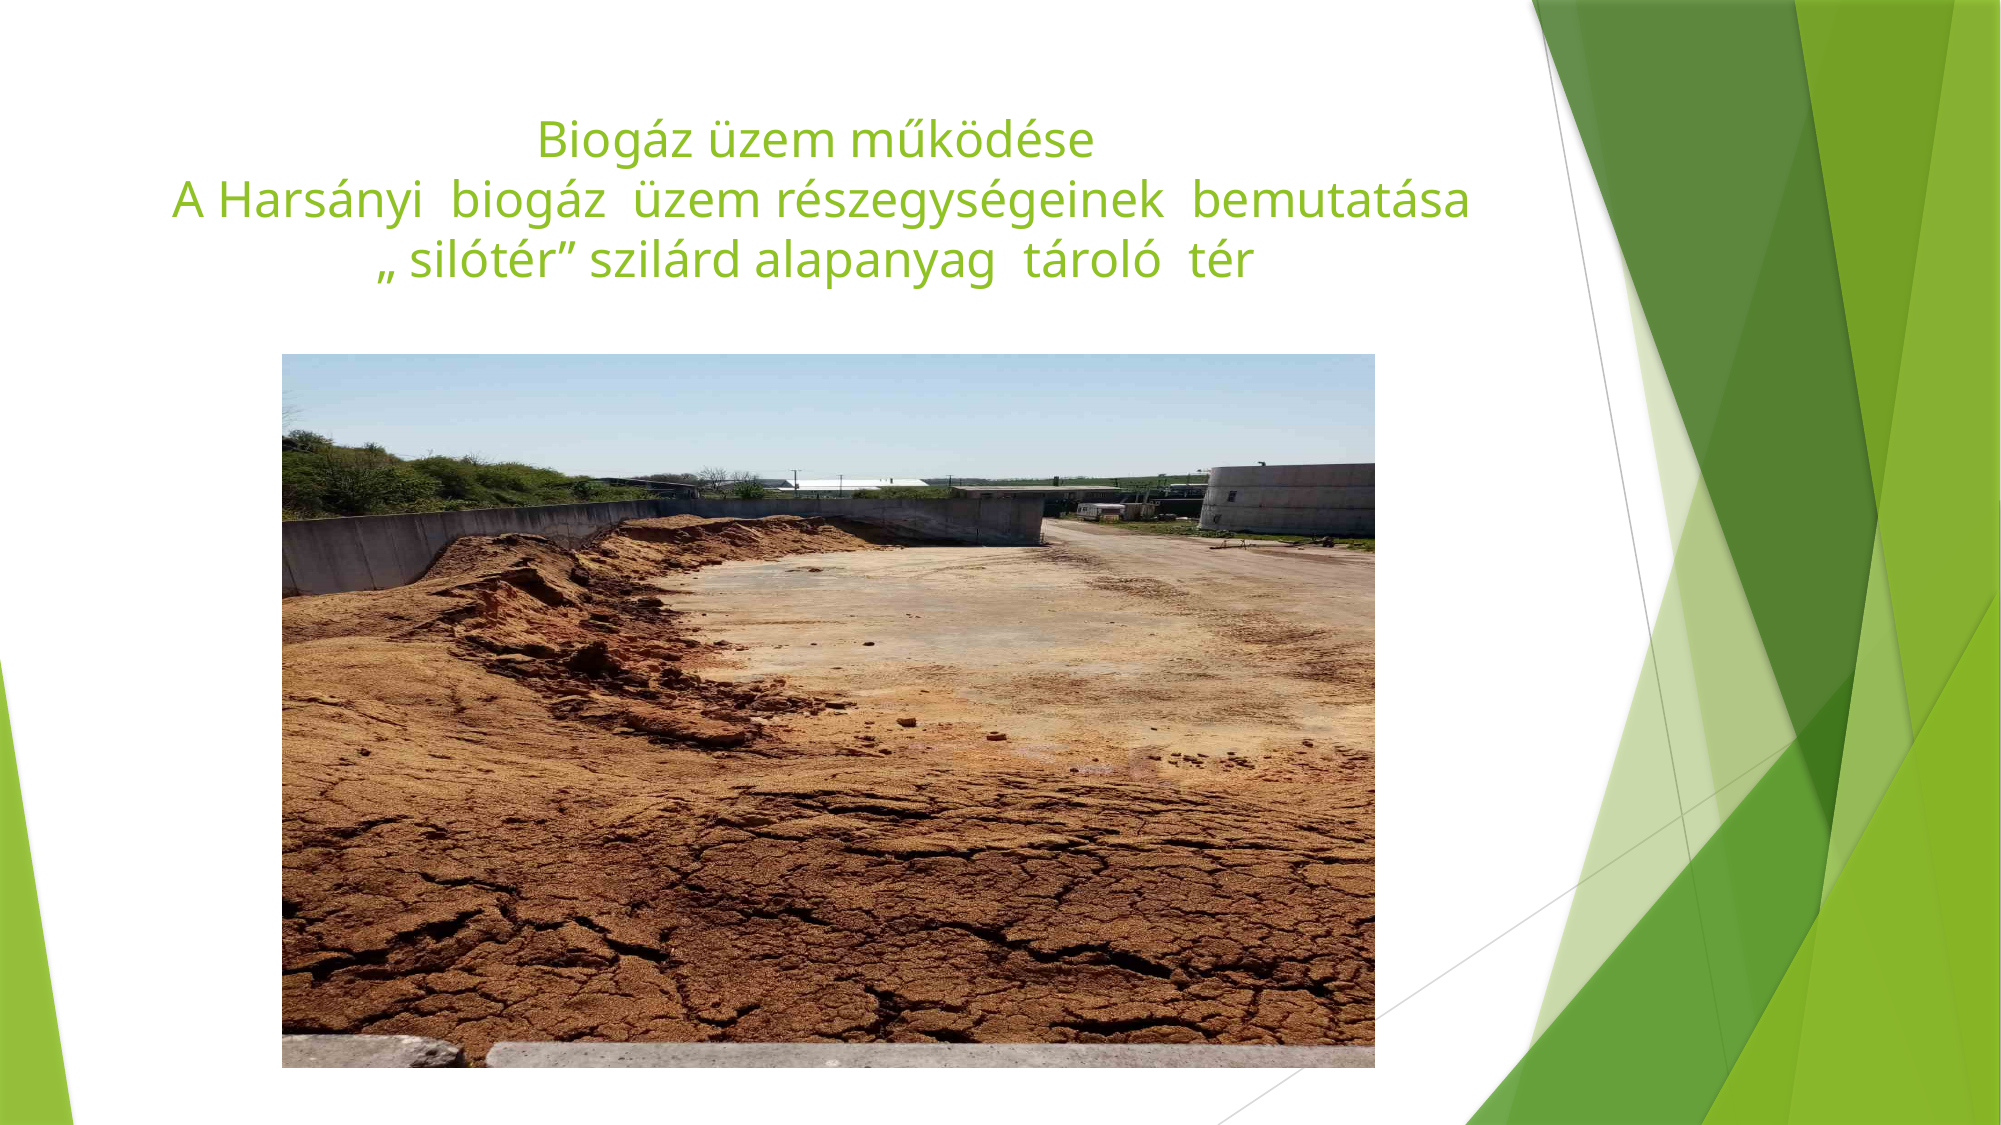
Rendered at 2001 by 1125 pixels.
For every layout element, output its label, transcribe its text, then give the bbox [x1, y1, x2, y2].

title Biogáz üzem működése A Harsányi biogáz üzem részegységeinek bemutatása „ silótér” szilárd alapanyag tároló tér [111, 99, 1522, 317]
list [281, 353, 1376, 1069]
